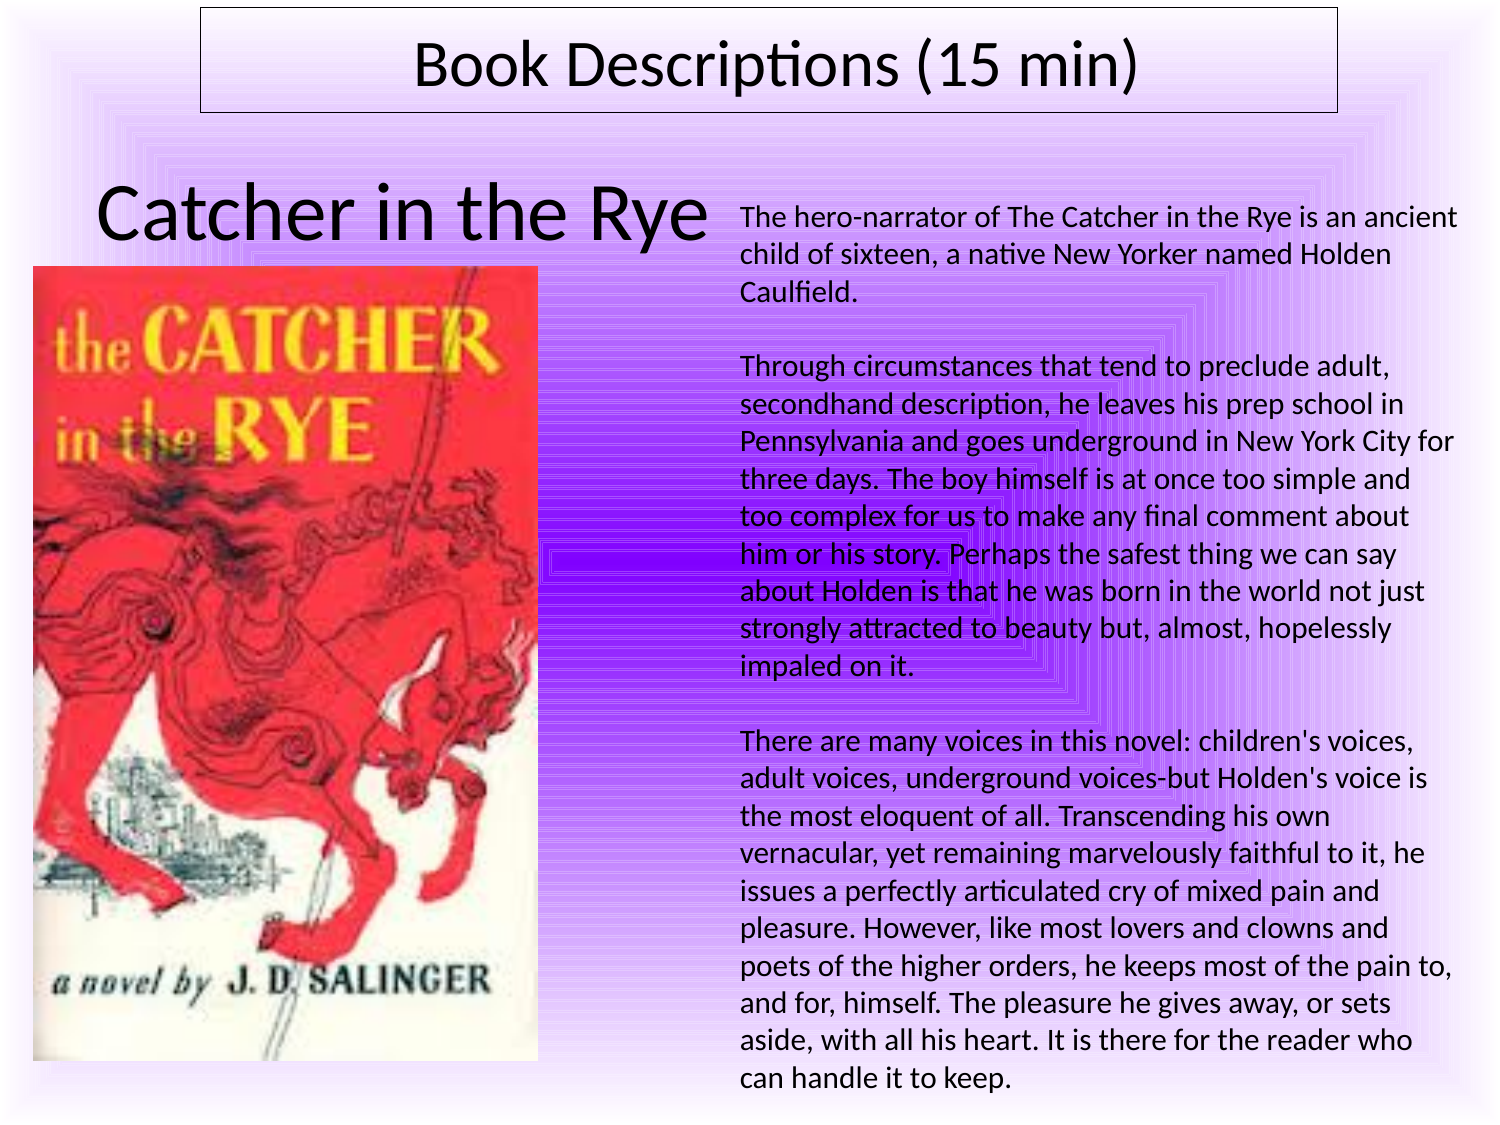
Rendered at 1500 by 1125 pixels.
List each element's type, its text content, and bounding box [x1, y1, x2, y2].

text_box Catcher in the Rye [81, 149, 726, 265]
text_box The hero-narrator of The Catcher in the Rye is an ancient child of sixteen, a native New Yorker named Holden Caulfield. Through circumstances that tend to preclude adult, secondhand description, he leaves his prep school in Pennsylvania and goes underground in New York City for three days. The boy himself is at once too simple and too complex for us to make any final comment about him or his story. Perhaps the safest thing we can say about Holden is that he was born in the world not just strongly attracted to beauty but, almost, hopelessly impaled on it. There are many voices in this novel: children's voices, adult voices, underground voices-but Holden's voice is the most eloquent of all. Transcending his own vernacular, yet remaining marvelously faithful to it, he issues a perfectly articulated cry of mixed pain and pleasure. However, like most lovers and clowns and poets of the higher orders, he keeps most of the pain to, and for, himself. The pleasure he gives away, or sets aside, with all his heart. It is there for the reader who can handle it to keep. [724, 188, 1475, 1102]
picture [33, 265, 538, 1061]
title Book Descriptions (15 min) [200, 7, 1338, 113]
